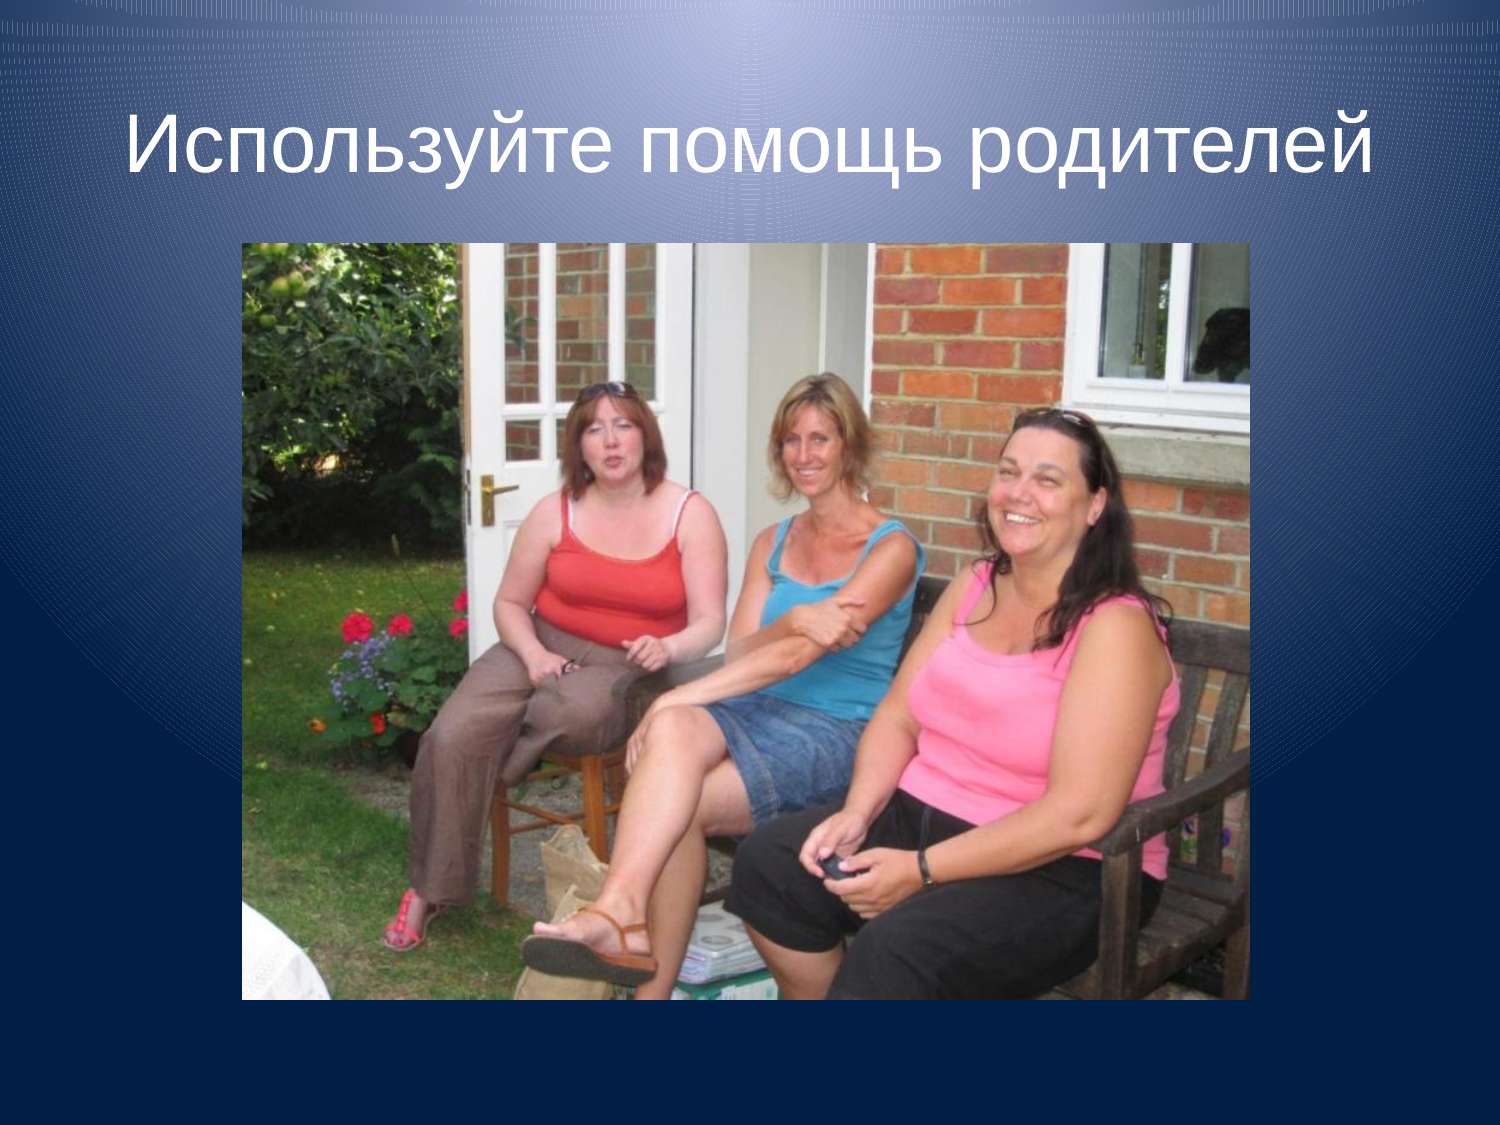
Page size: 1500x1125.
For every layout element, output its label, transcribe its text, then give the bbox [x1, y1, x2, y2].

title Используйте помощь родителей [74, 44, 1426, 233]
picture [241, 243, 1251, 1000]
